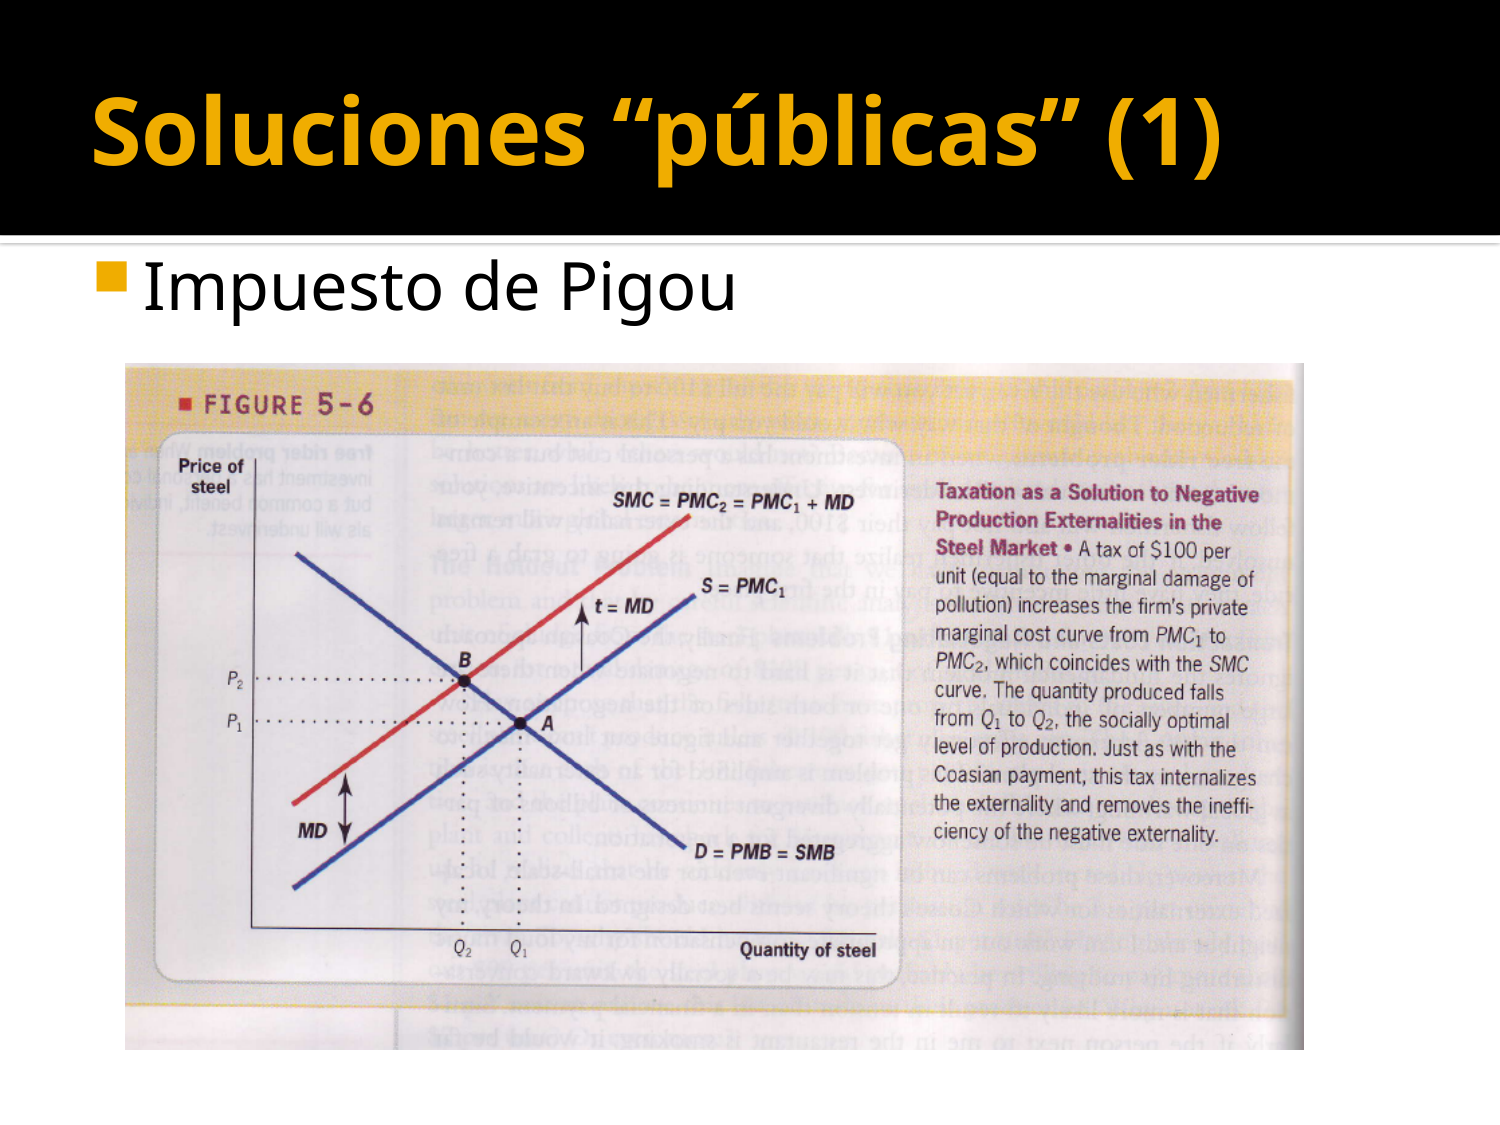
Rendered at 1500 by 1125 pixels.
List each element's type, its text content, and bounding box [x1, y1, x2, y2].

title Soluciones “públicas” (1) [75, 25, 1425, 231]
list Impuesto de Pigou [62, 228, 1413, 988]
picture [124, 363, 1304, 1050]
